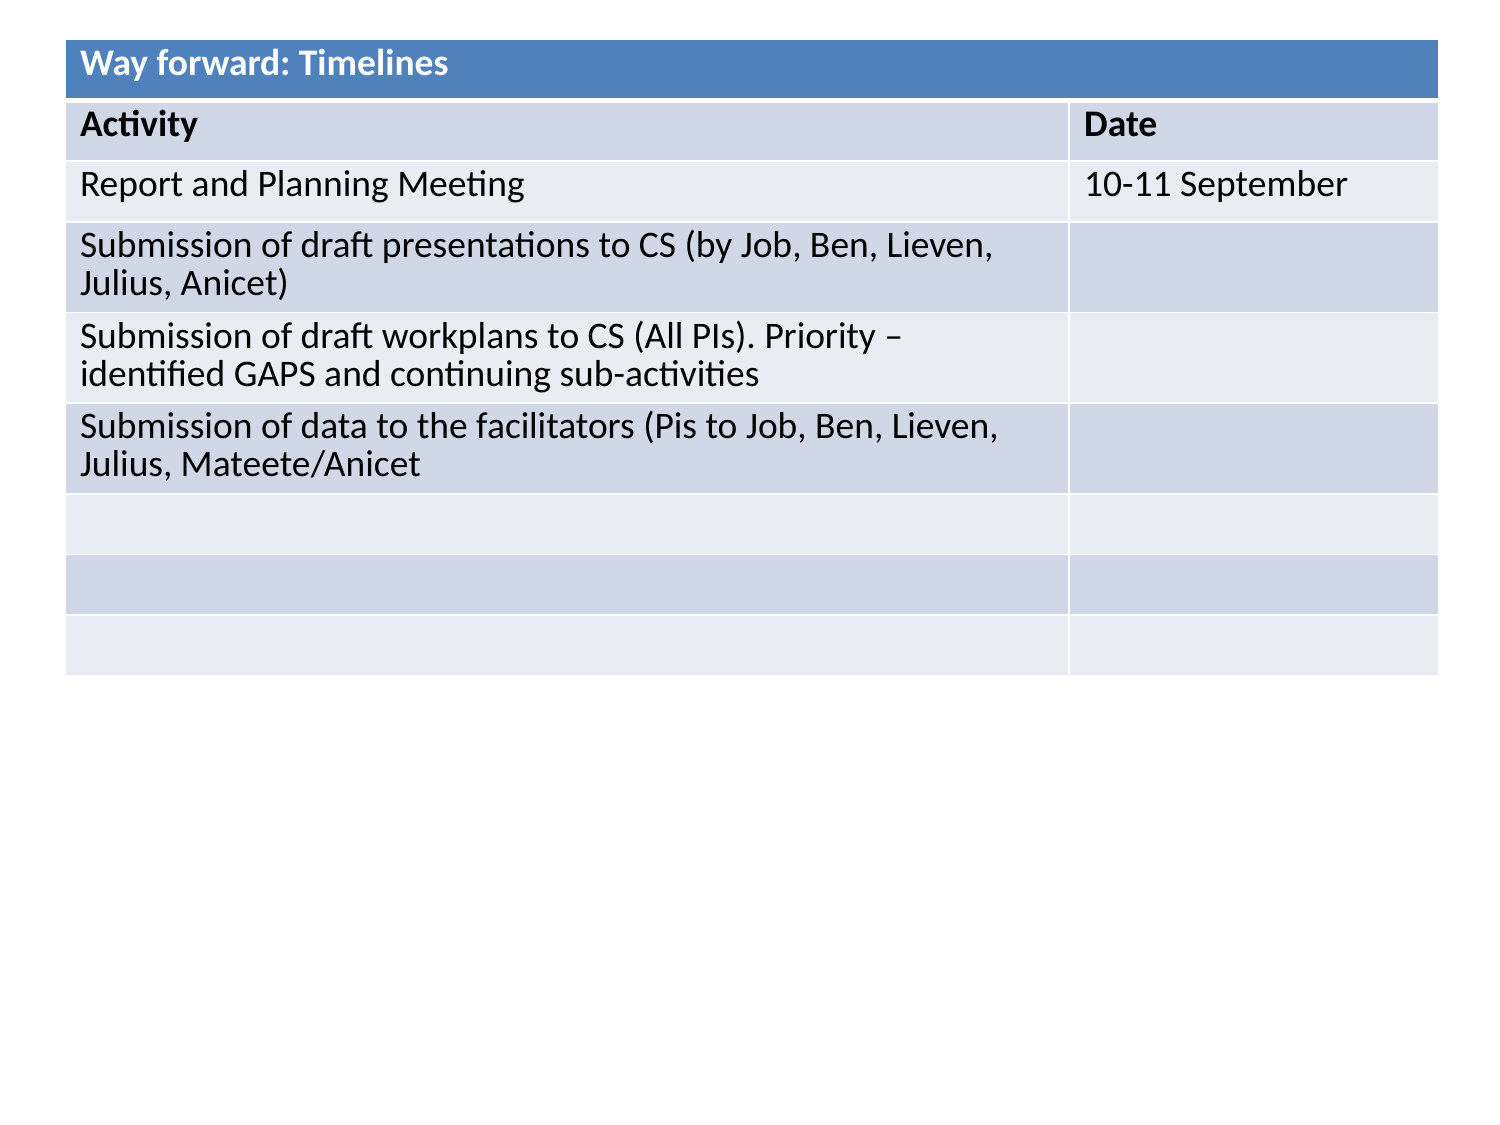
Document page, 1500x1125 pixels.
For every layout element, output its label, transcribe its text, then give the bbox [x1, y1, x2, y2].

table_cell [1070, 404, 1438, 493]
table_cell 10-11 September [1070, 162, 1438, 221]
table_cell Submission of draft workplans to CS (All PIs). Priority – identified GAPS and continuing sub-activities [66, 313, 1068, 402]
table_header Way forward: Timelines [66, 40, 1438, 98]
table_cell [1070, 495, 1438, 554]
table_cell Submission of data to the facilitators (Pis to Job, Ben, Lieven, Julius, Mateete/Anicet [66, 404, 1068, 493]
table_cell Date [1070, 103, 1438, 160]
table_cell [1070, 223, 1438, 312]
table_cell Report and Planning Meeting [66, 162, 1068, 221]
table_cell [1070, 616, 1438, 675]
table_cell [66, 495, 1068, 554]
table_cell [1070, 313, 1438, 402]
table_cell [1070, 555, 1438, 614]
table_cell Submission of draft presentations to CS (by Job, Ben, Lieven, Julius, Anicet) [66, 223, 1068, 312]
table_cell [66, 555, 1068, 614]
table_cell [66, 616, 1068, 675]
table_cell Activity [66, 103, 1068, 160]
